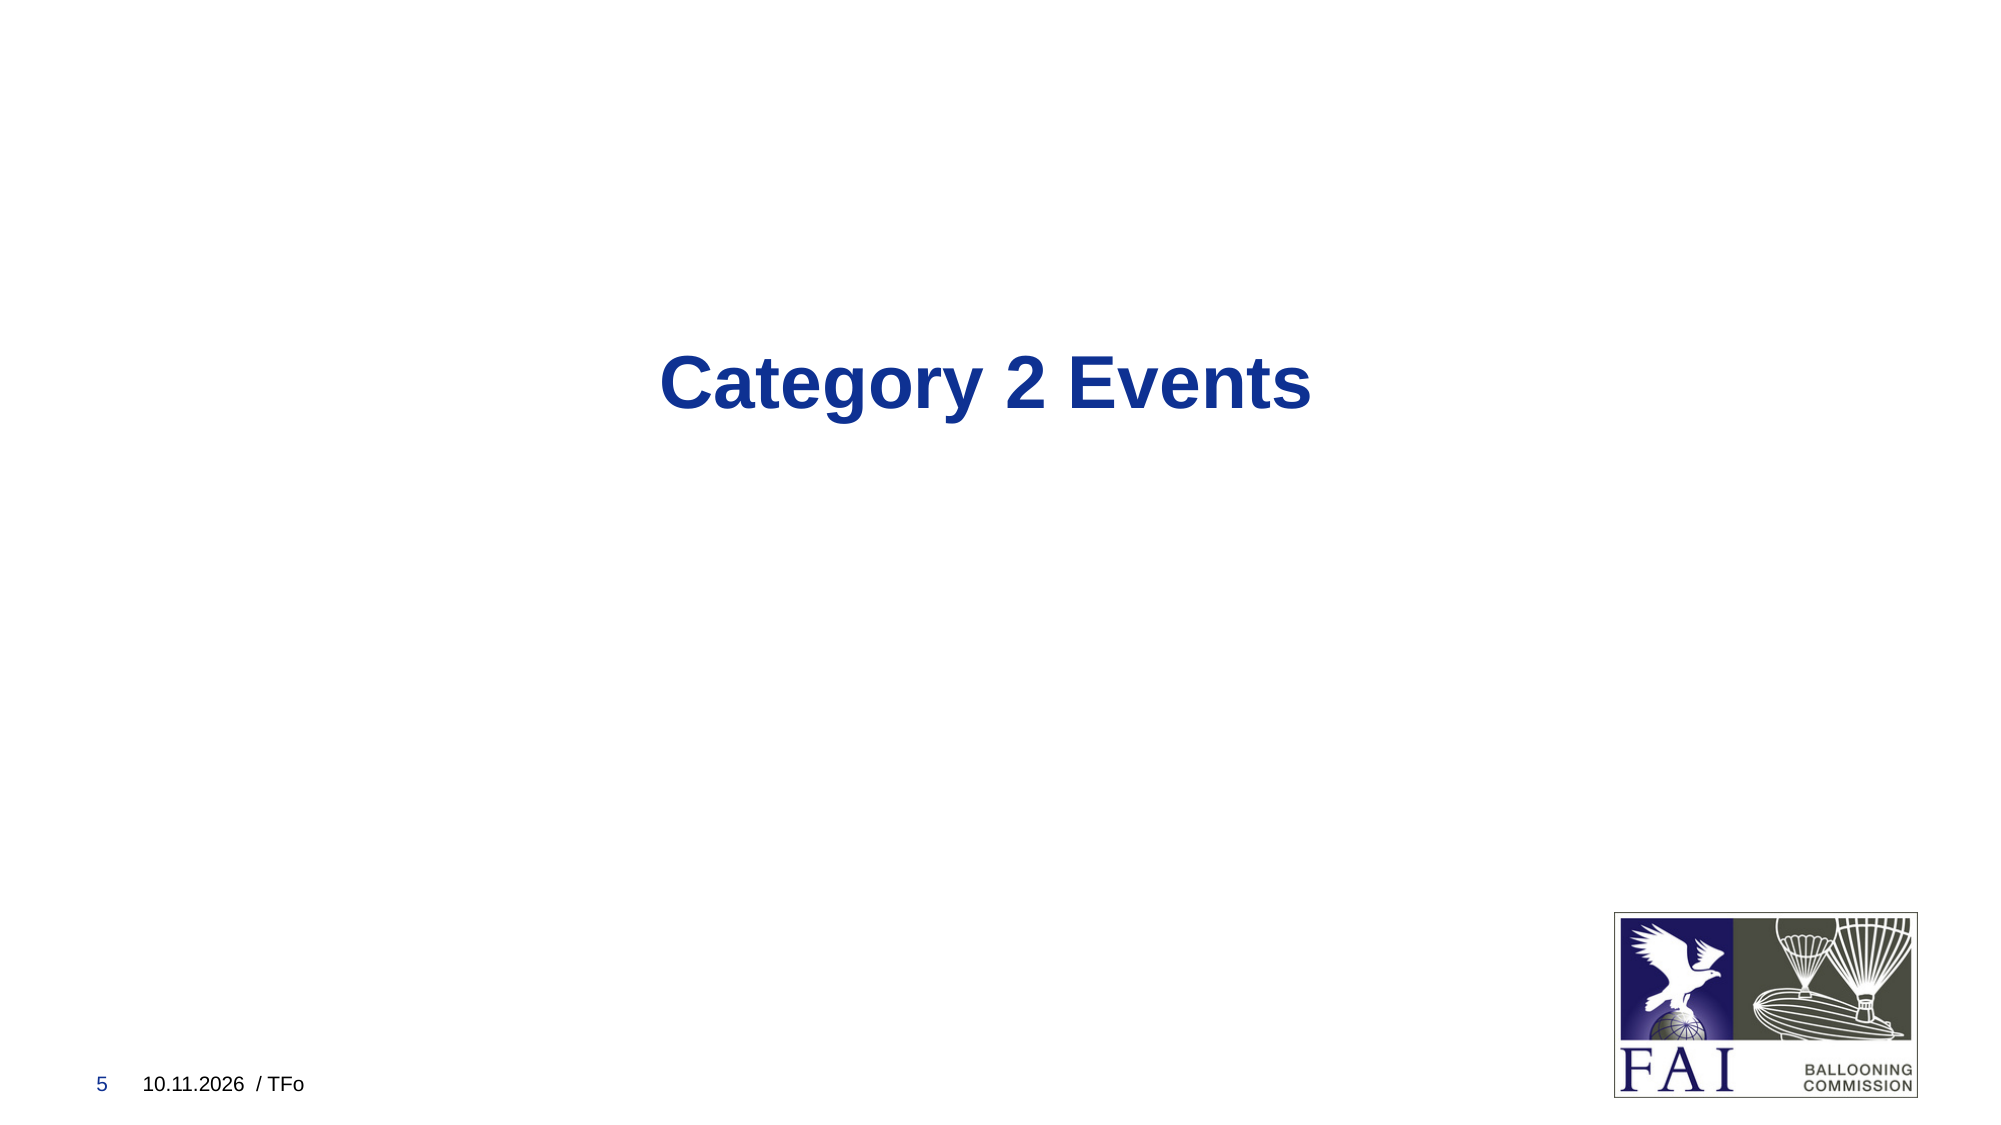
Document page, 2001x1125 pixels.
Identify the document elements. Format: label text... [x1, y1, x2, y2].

picture [1614, 912, 1918, 1098]
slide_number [143, 1070, 256, 1125]
slide_number 5 [96, 1070, 143, 1125]
footer / TFo [256, 1070, 407, 1125]
title Category 2 Events [83, 339, 1891, 426]
